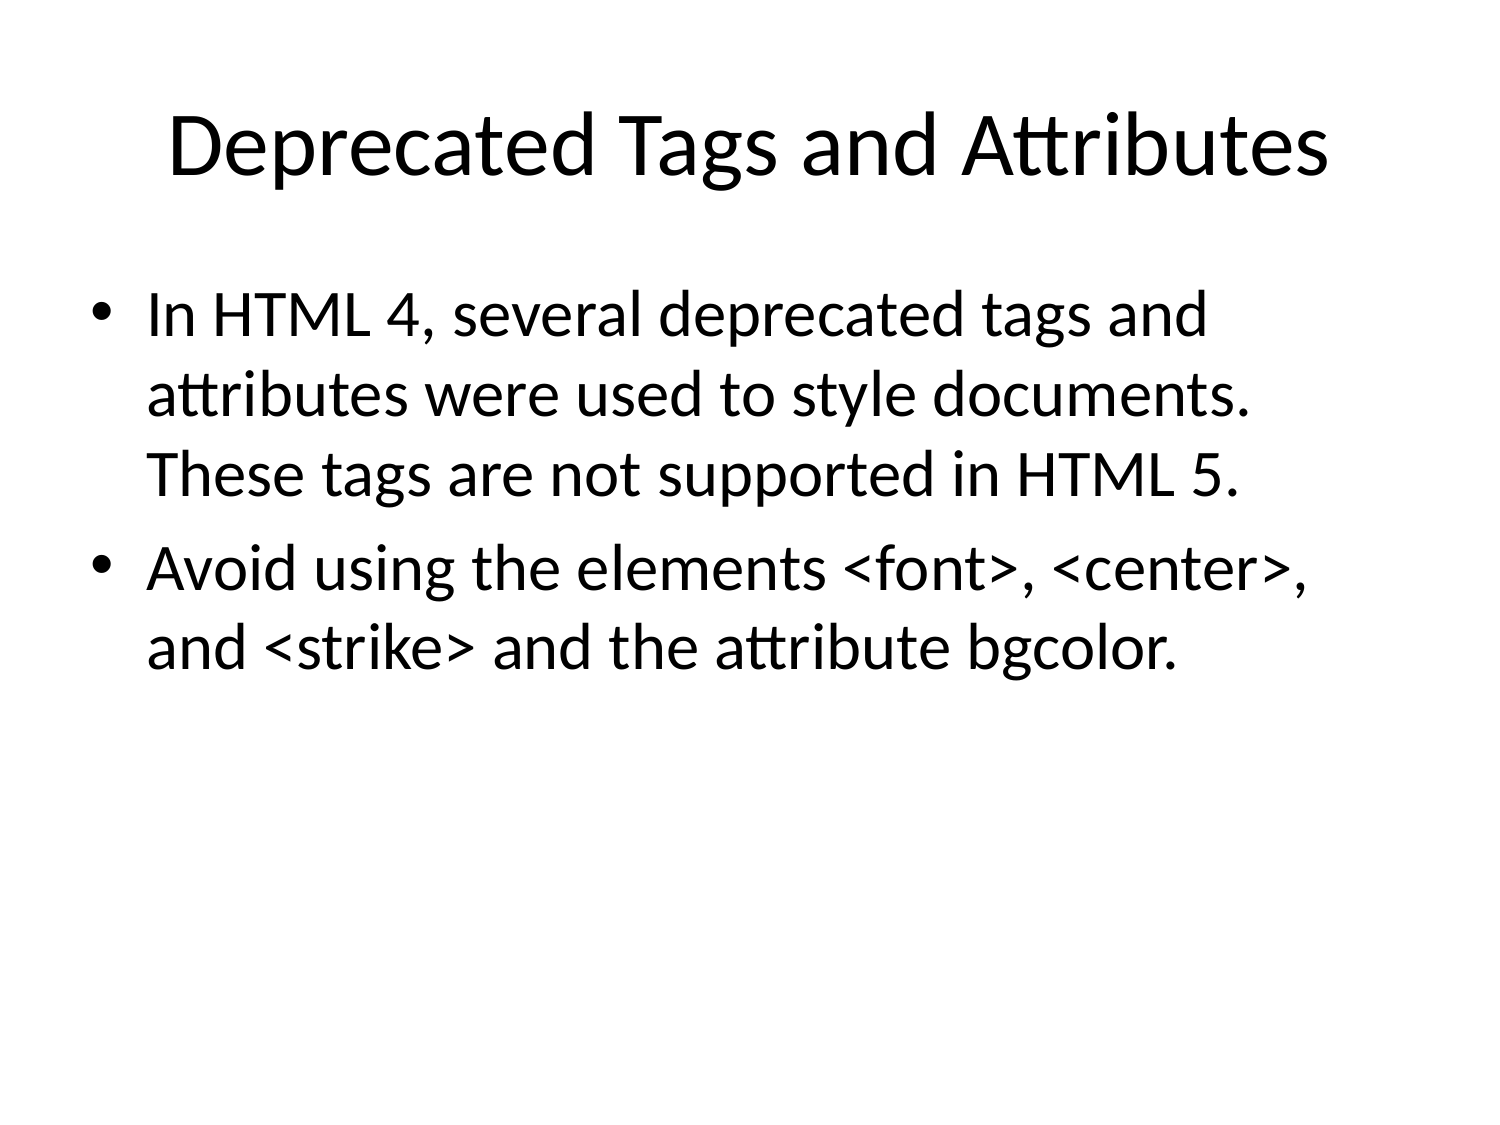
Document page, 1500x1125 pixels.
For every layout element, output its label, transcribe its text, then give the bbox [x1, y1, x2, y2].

title Deprecated Tags and Attributes [75, 45, 1425, 233]
list In HTML 4, several deprecated tags and attributes were used to style documents. These tags are not supported in HTML 5. Avoid using the elements <font>, <center>, and <strike> and the attribute bgcolor. [75, 262, 1425, 1005]
